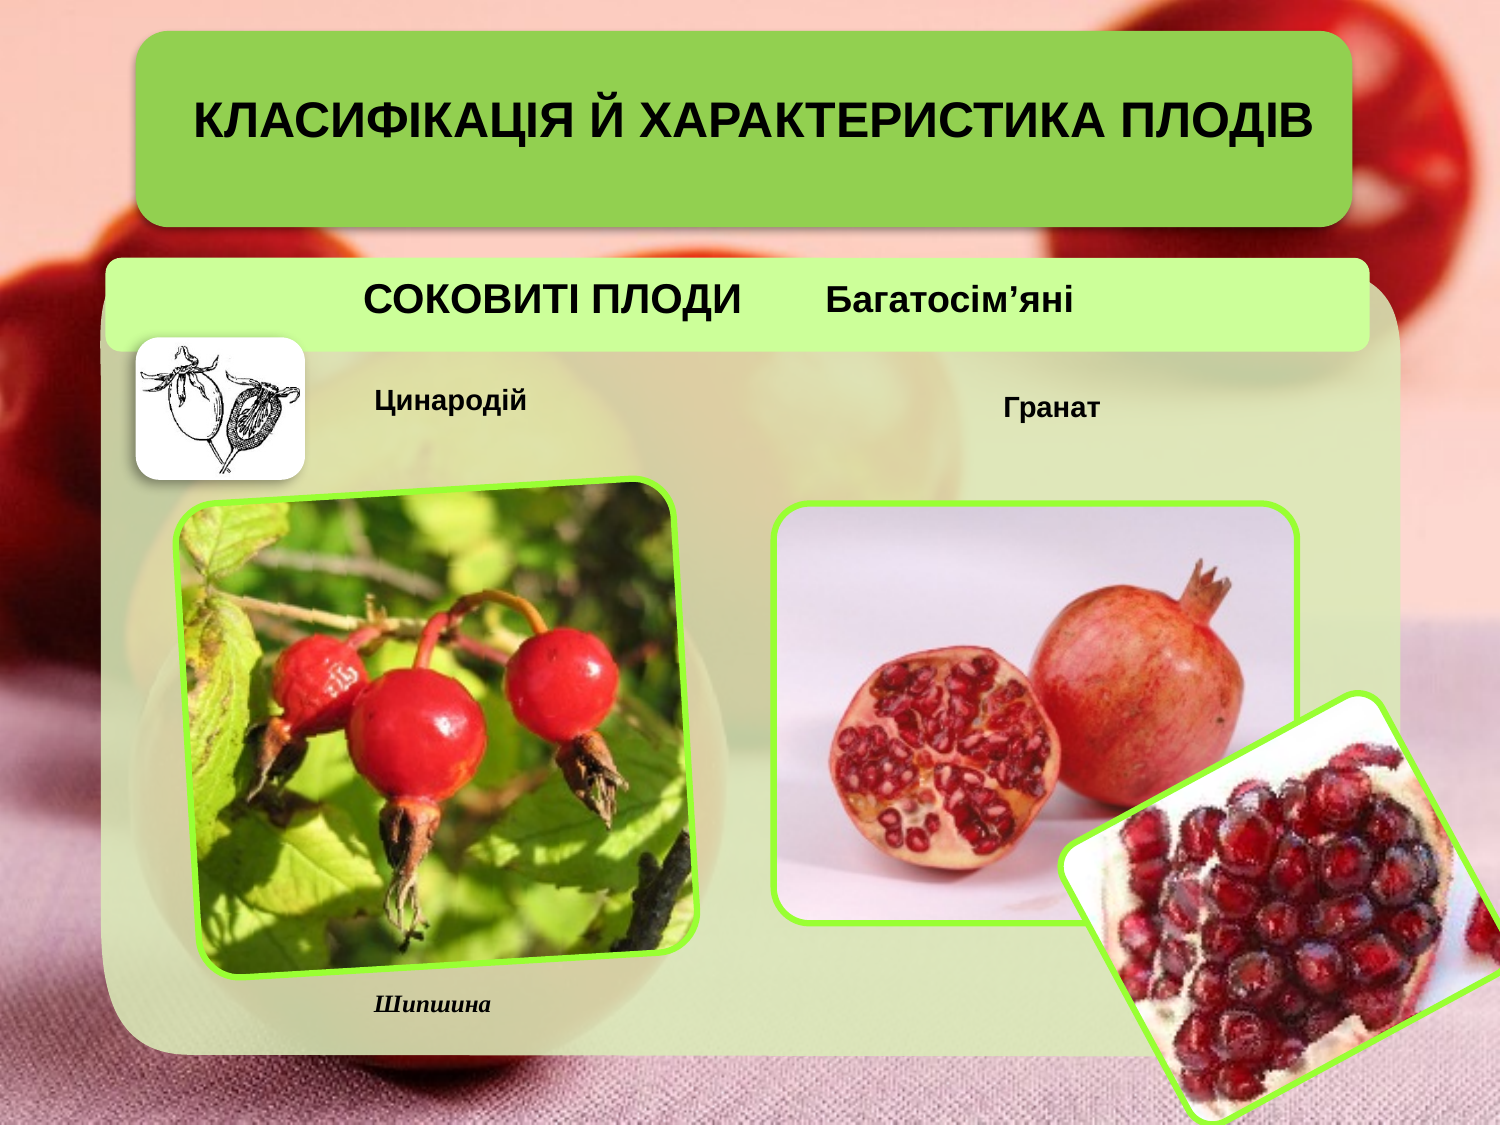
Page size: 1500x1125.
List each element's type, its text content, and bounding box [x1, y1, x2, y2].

text_box [103, 255, 1372, 354]
text_box Цинародій [359, 373, 543, 424]
text_box КЛАСИФІКАЦІЯ Й ХАРАКТЕРИСТИКА ПЛОДІВ [179, 80, 1331, 156]
text_box Багатосім’яні [810, 267, 1090, 327]
text_box [133, 28, 1355, 230]
text_box [98, 281, 1403, 1059]
text_box Шипшина [359, 979, 507, 1025]
text_box СОКОВИТІ ПЛОДИ [348, 264, 758, 329]
text_box Гранат [988, 380, 1116, 431]
picture [0, 0, 1500, 1125]
